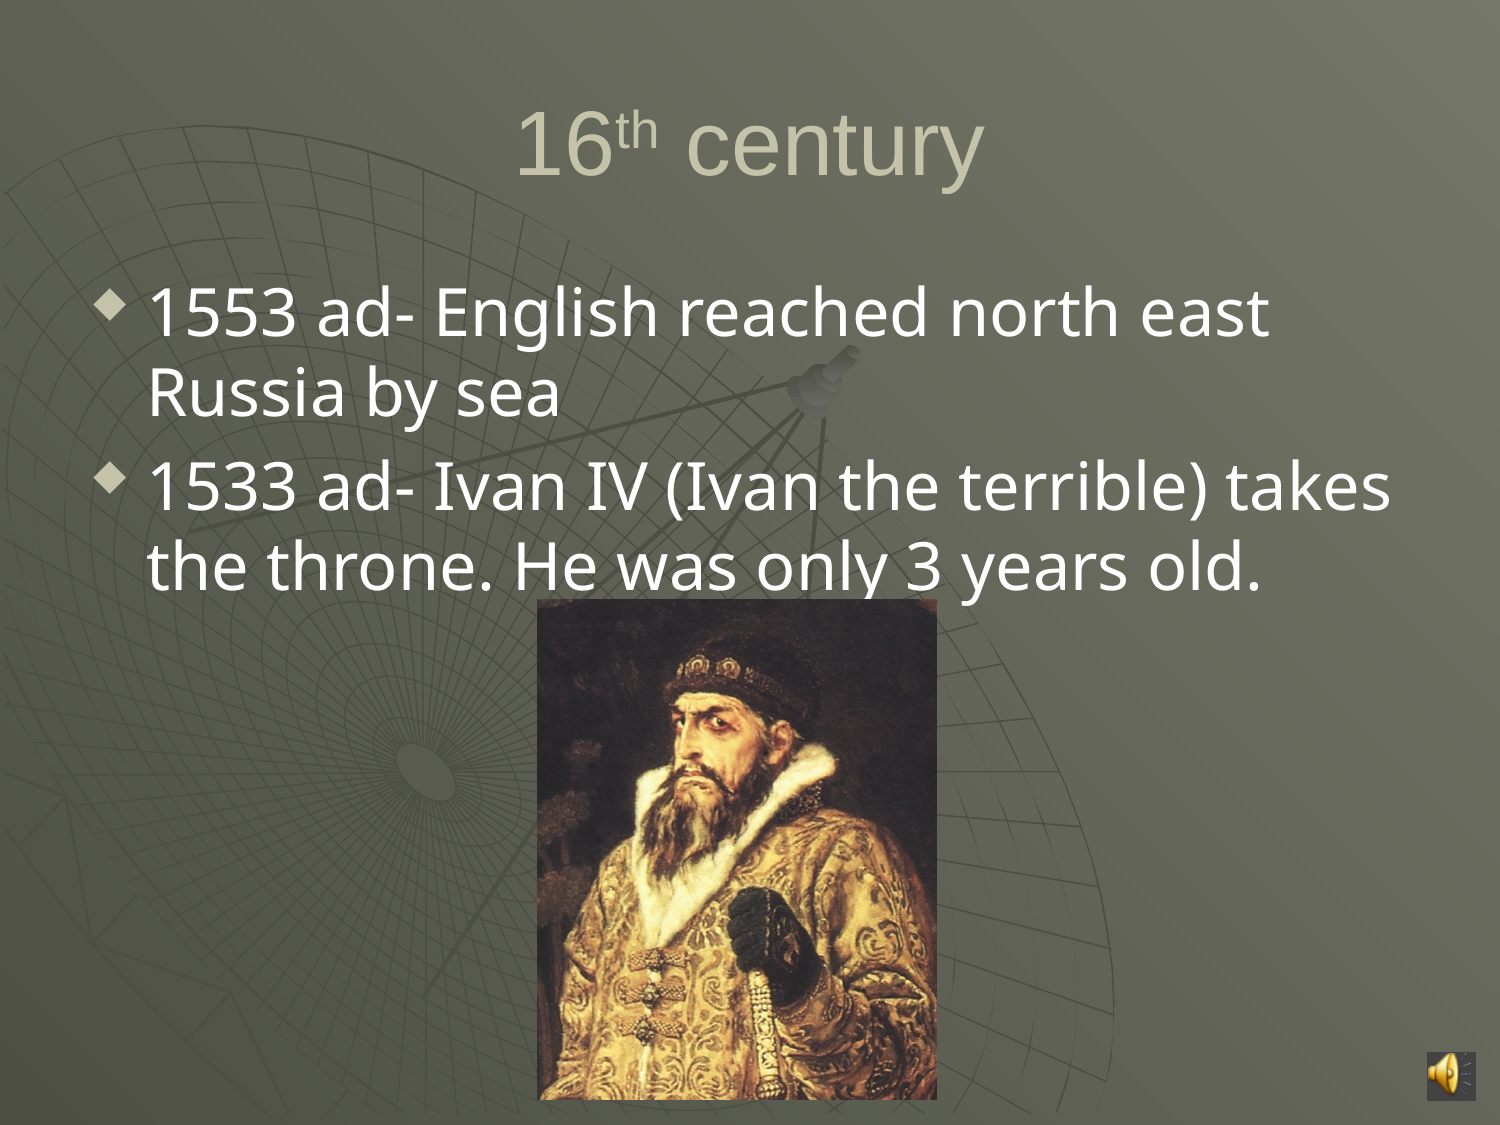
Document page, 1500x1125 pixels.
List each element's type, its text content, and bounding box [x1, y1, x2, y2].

picture [1426, 1051, 1477, 1102]
title 16th century [74, 45, 1426, 233]
list 1553 ad- English reached north east Russia by sea 1533 ad- Ivan IV (Ivan the terrible) takes the throne. He was only 3 years old. [74, 262, 1426, 1125]
picture [537, 599, 937, 1101]
